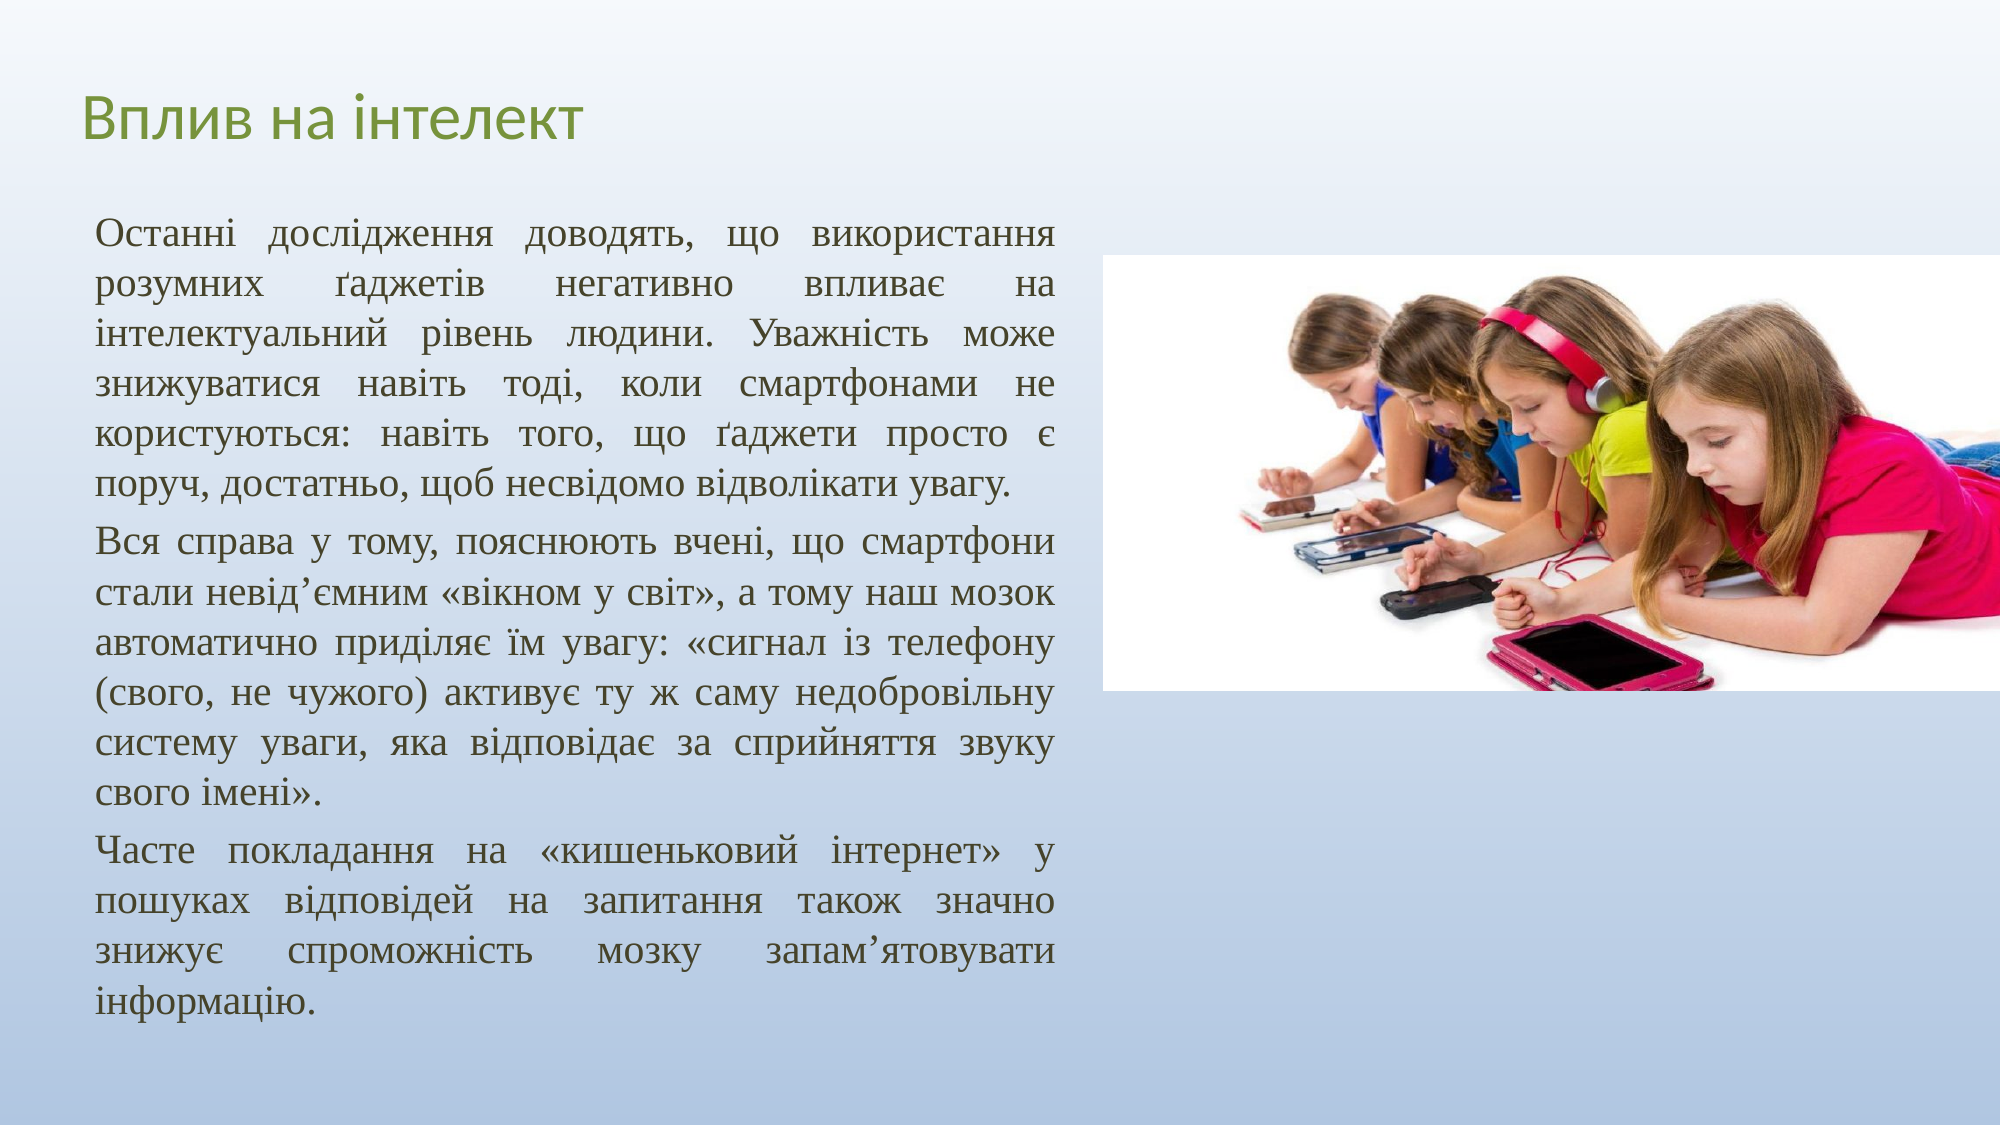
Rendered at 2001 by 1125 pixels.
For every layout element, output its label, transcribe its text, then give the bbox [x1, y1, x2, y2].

list Останні дослідження доводять, що використання розумних ґаджетів негативно впливає на інтелектуальний рівень людини. Уважність може знижуватися навіть тоді, коли смартфонами не користуються: навіть того, що ґаджети просто є поруч, достатньо, щоб несвідомо відволікати увагу. Вся справа у тому, пояснюють вчені, що смартфони стали невід’ємним «вікном у світ», а тому наш мозок автоматично приділяє їм увагу: «сигнал із телефону (свого, не чужого) активує ту ж саму недобровільну систему уваги, яка відповідає за сприйняття звуку свого імені». Часте покладання на «кишеньковий інтернет» у пошуках відповідей на запитання також значно знижує спроможність мозку запам’ятовувати інформацію. [79, 197, 1071, 1071]
picture [1102, 255, 2000, 692]
title Вплив на інтелект [37, 48, 629, 177]
